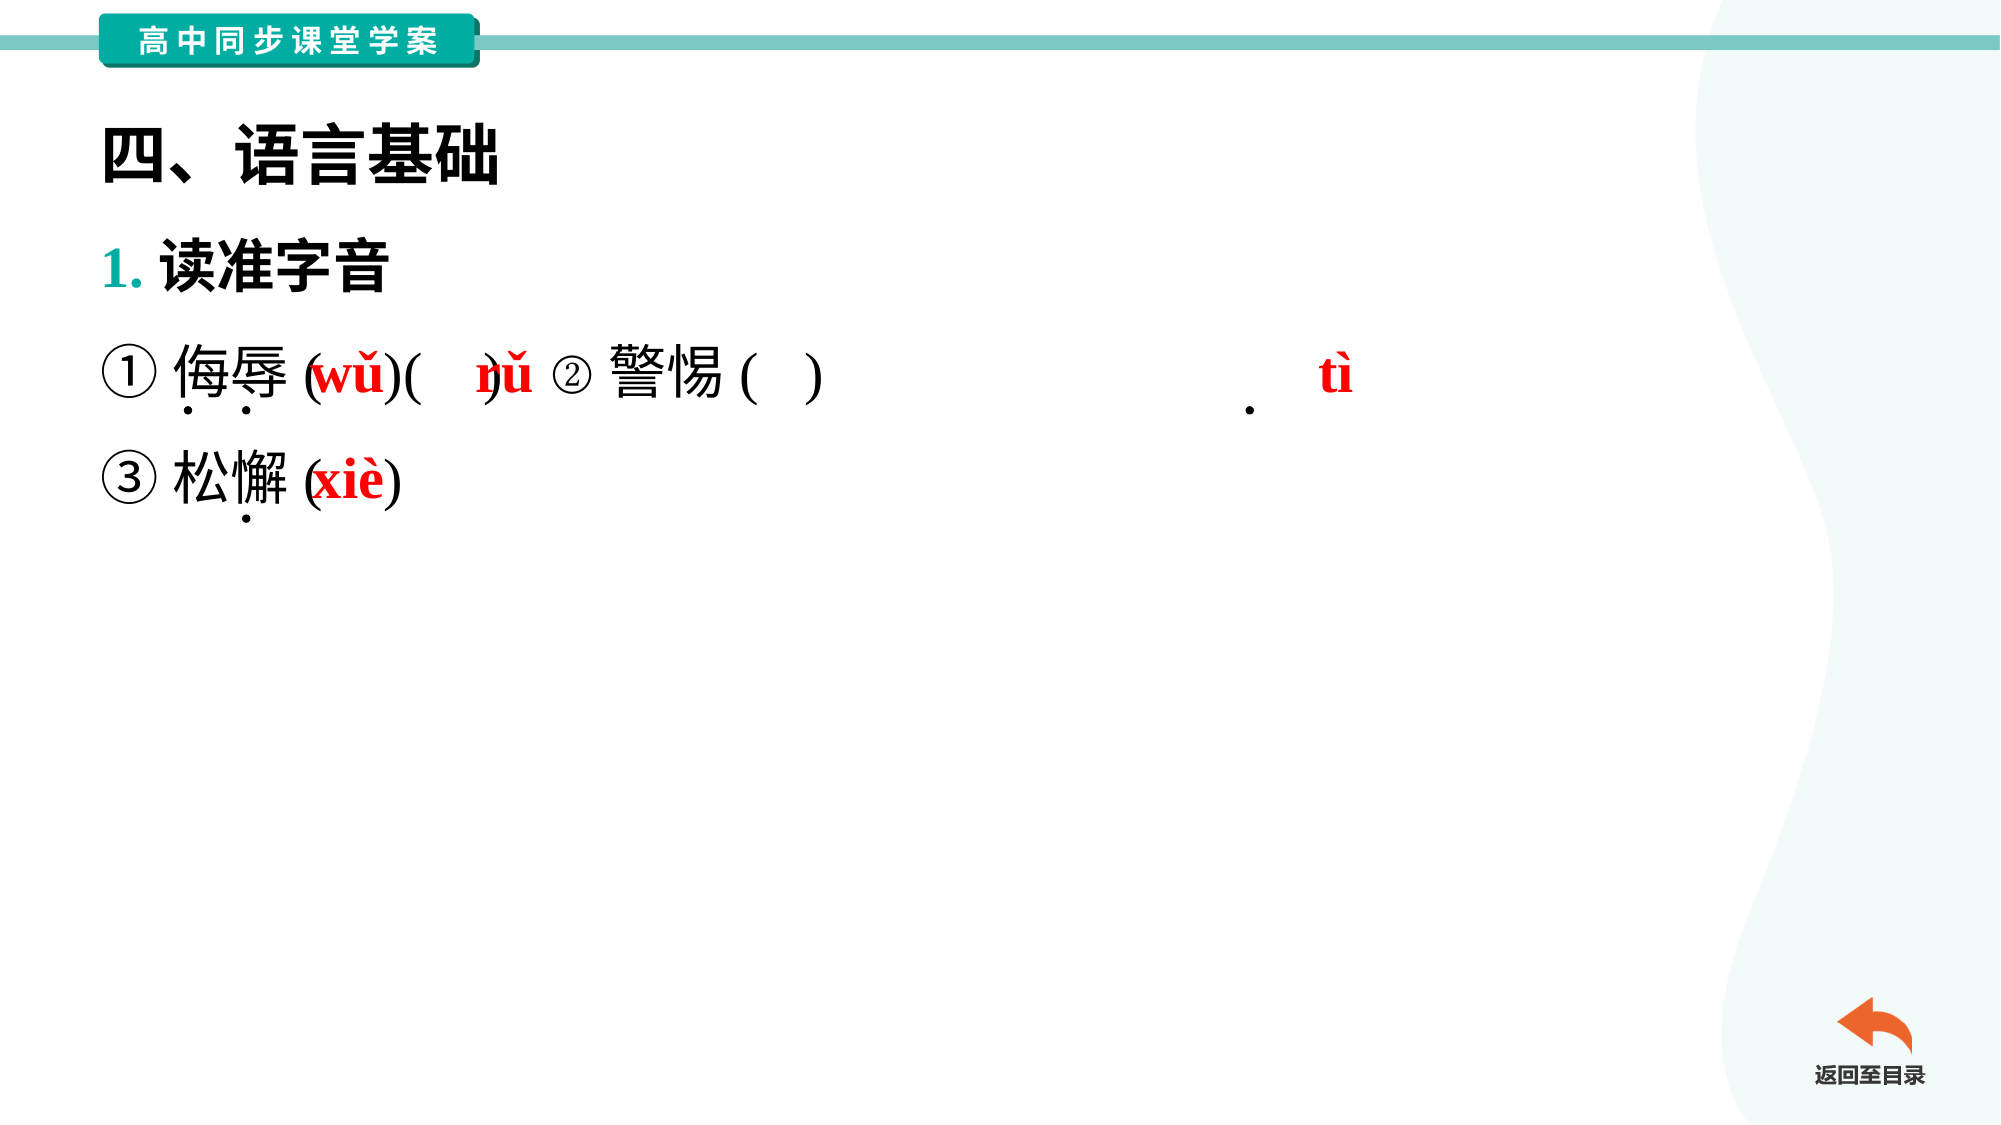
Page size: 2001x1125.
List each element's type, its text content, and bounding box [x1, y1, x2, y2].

picture [0, 0, 2000, 1125]
text_box rǔ [454, 300, 556, 405]
text_box [242, 406, 251, 415]
text_box wǔ [289, 300, 407, 405]
text_box [183, 406, 193, 415]
text_box xiè [291, 406, 406, 511]
text_box 1.读准字音 ①侮辱( )( ) ②警惕( ) ③松懈( ) [100, 192, 1899, 512]
text_box 四、语言基础 [100, 76, 1899, 192]
text_box [242, 514, 251, 523]
text_box tì [1297, 300, 1376, 405]
text_box [1245, 406, 1254, 415]
